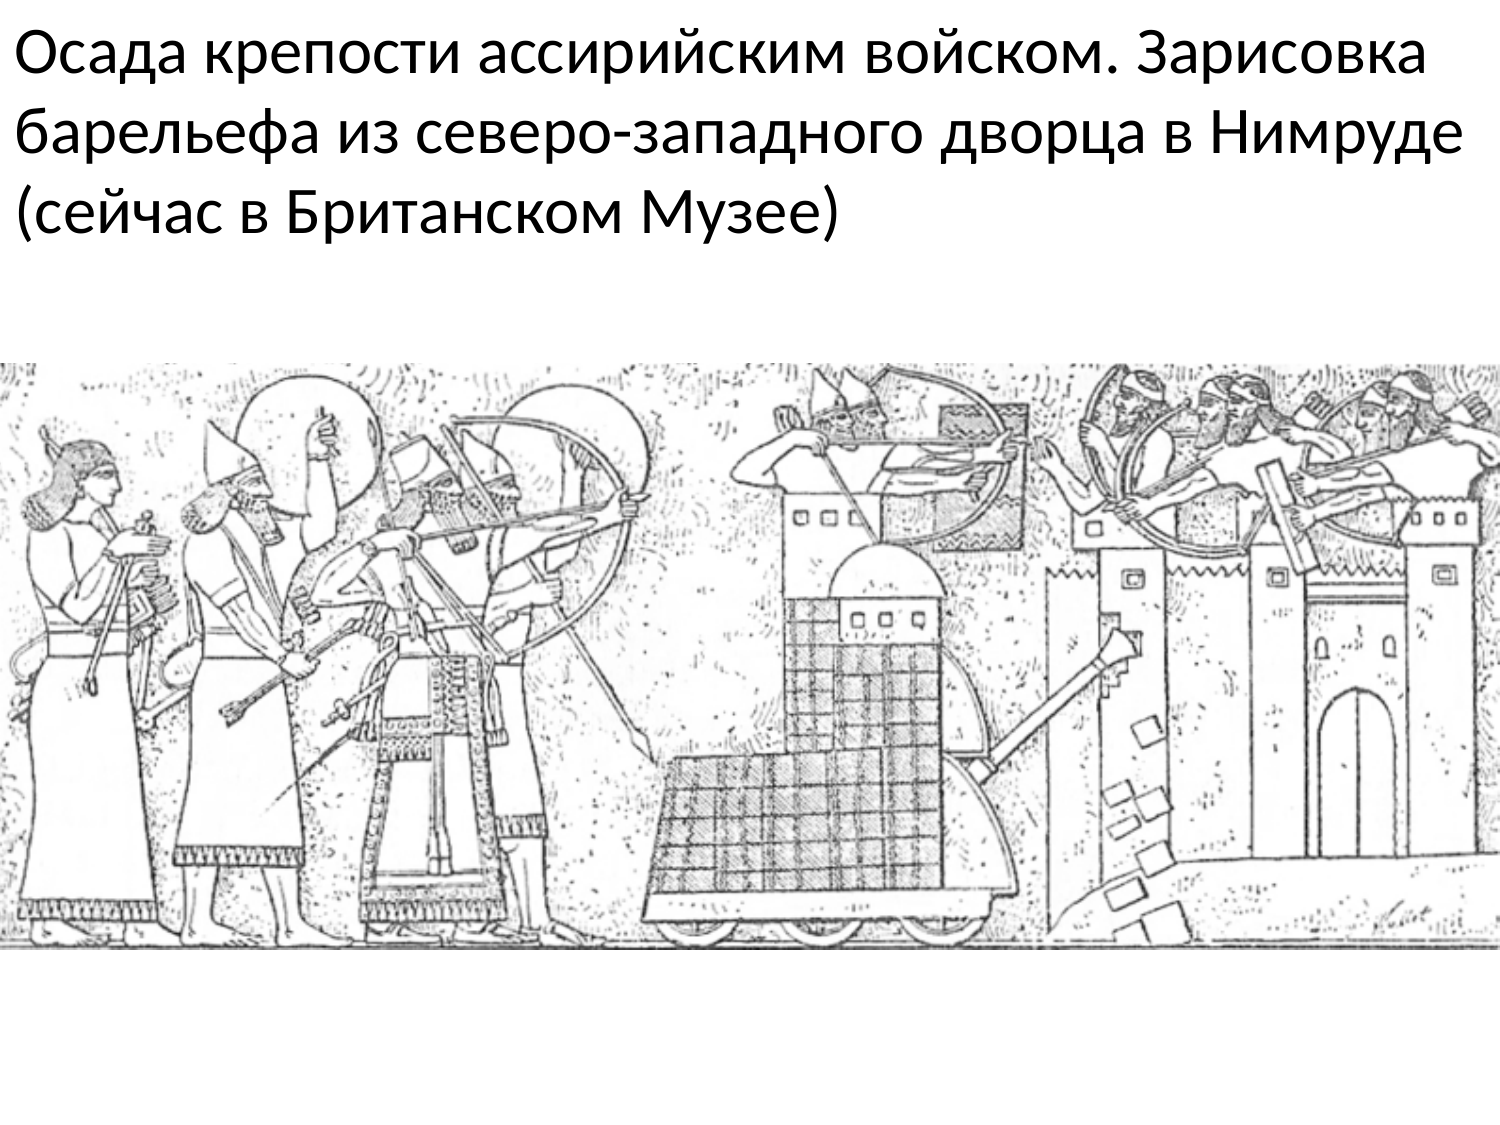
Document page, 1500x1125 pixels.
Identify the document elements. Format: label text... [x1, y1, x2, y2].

text_box Осада крепости ассирийским войском. Зарисовка барельефа из северо-западного дворца в Нимруде (сейчас в Британском Музее) [0, 0, 1500, 255]
picture [0, 362, 1500, 950]
